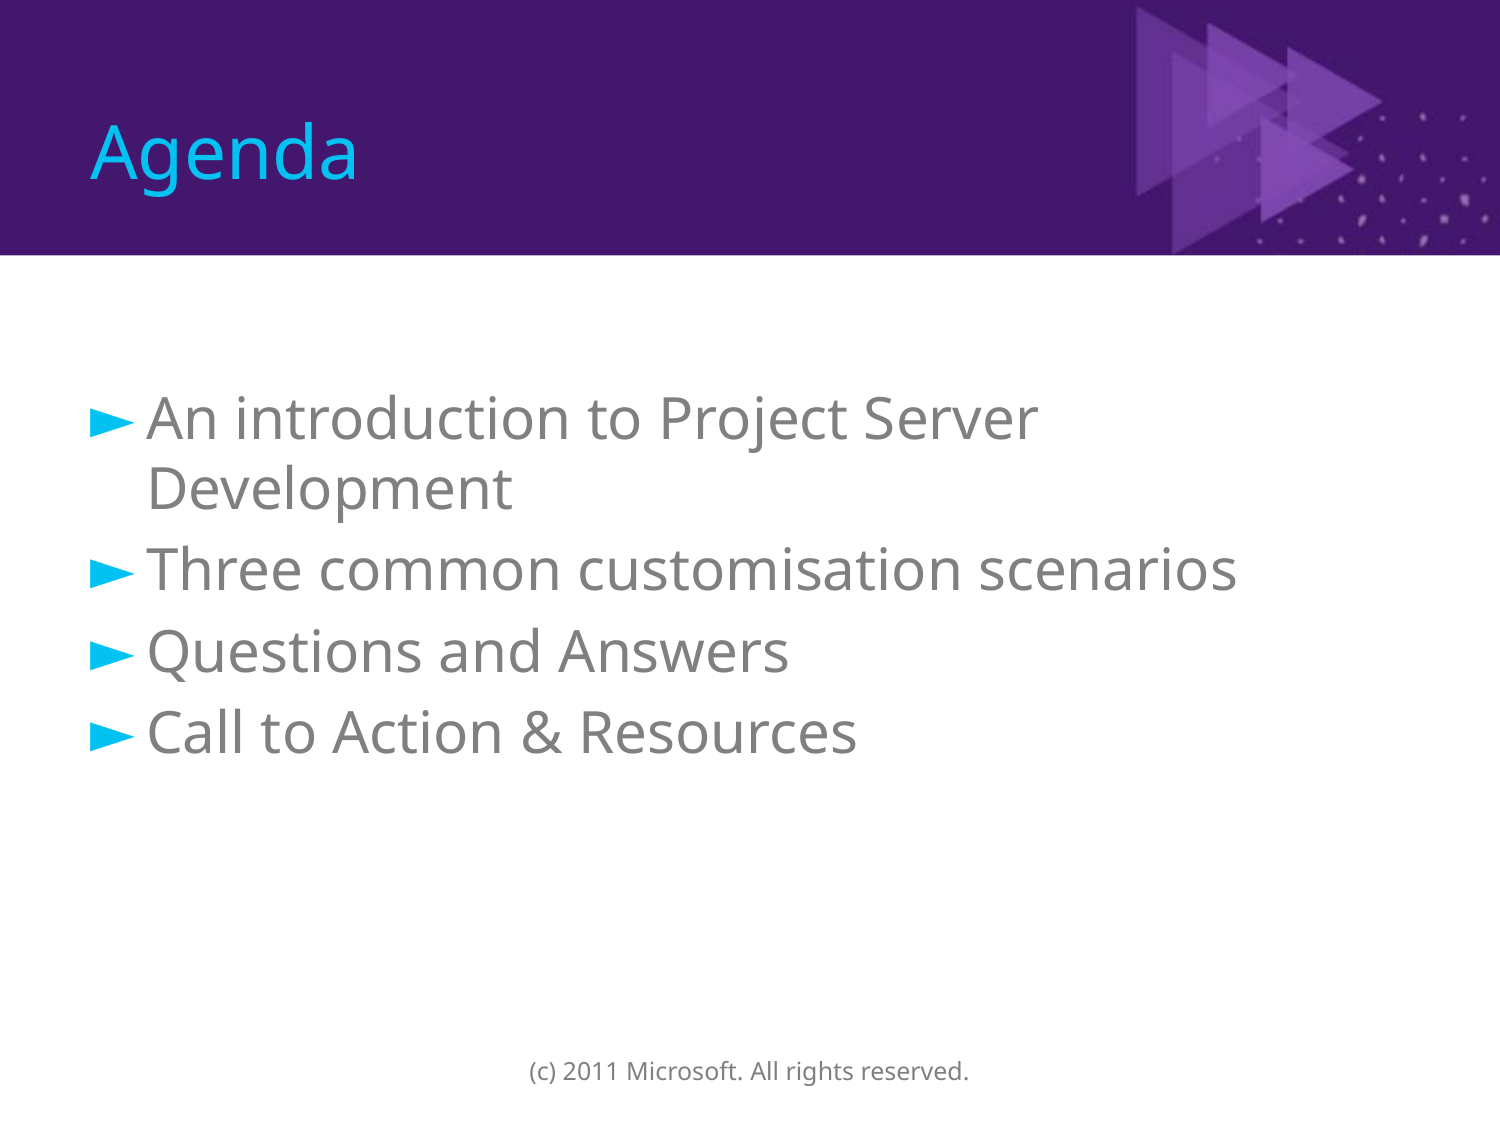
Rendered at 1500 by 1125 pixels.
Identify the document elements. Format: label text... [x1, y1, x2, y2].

title Agenda [75, 56, 1425, 244]
footer (c) 2011 Microsoft. All rights reserved. [512, 1042, 988, 1103]
picture [0, 0, 1500, 255]
list An introduction to Project Server Development Three common customisation scenarios Questions and Answers Call to Action & Resources [75, 373, 1425, 1005]
